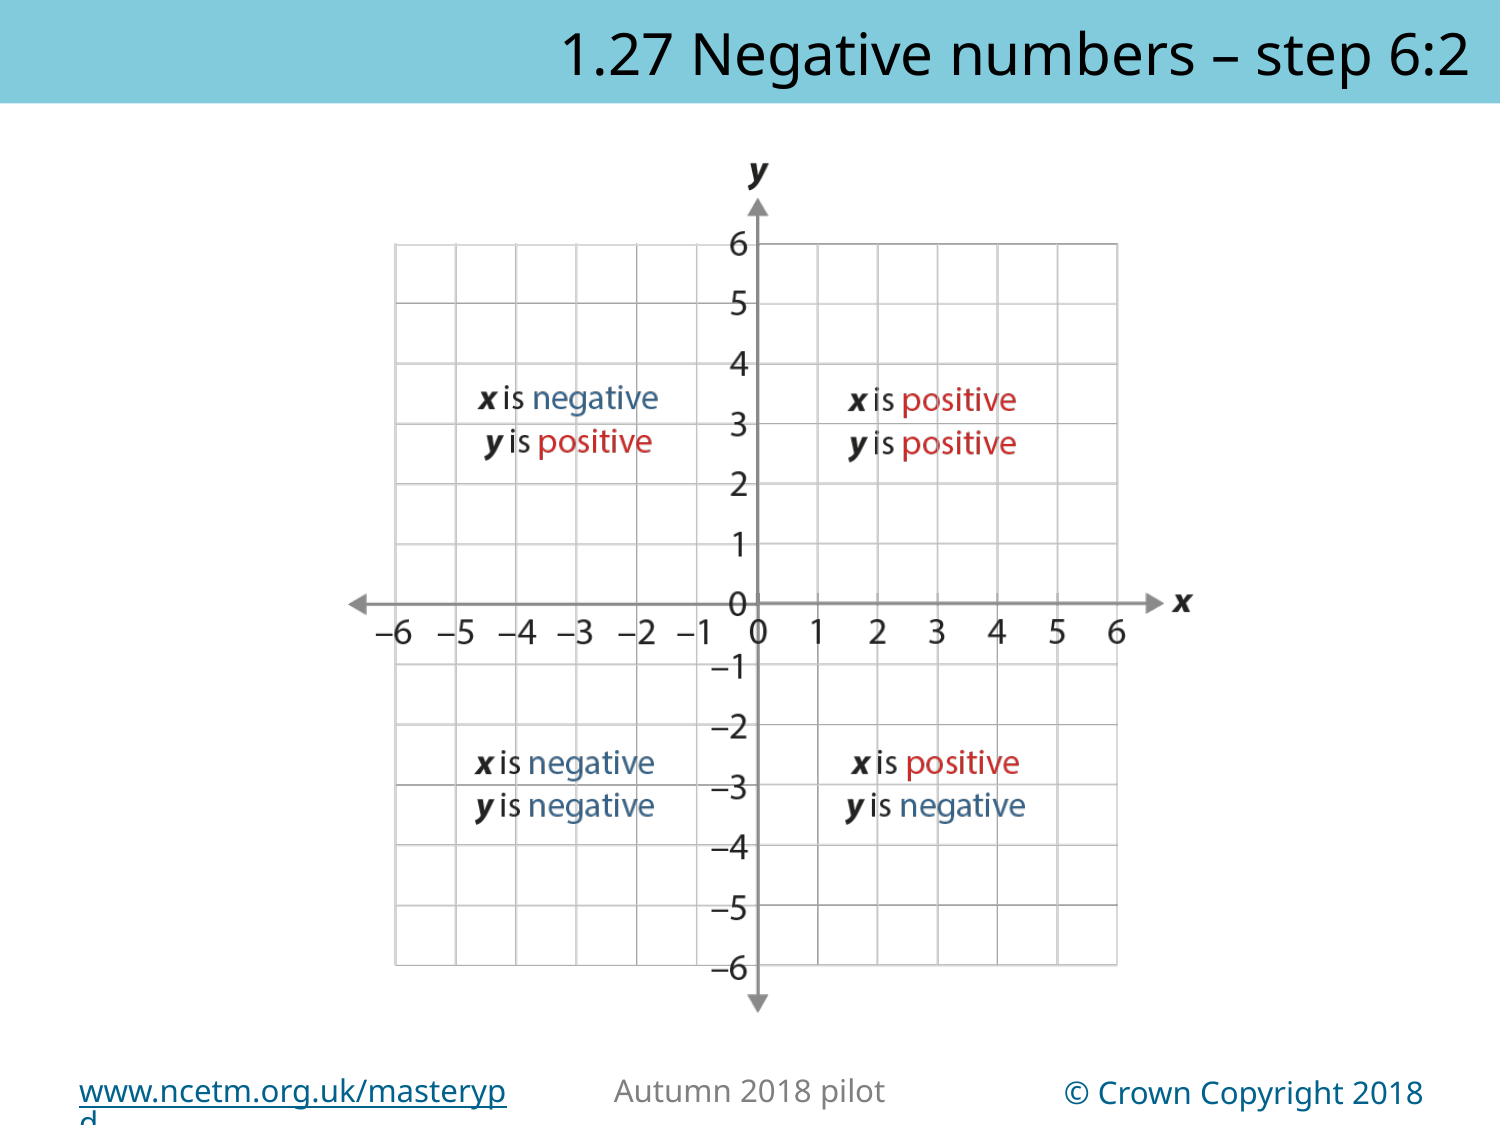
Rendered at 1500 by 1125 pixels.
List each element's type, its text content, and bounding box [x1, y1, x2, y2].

picture [677, 150, 1197, 1013]
picture [470, 377, 674, 463]
list 1.27 Negative numbers – step 6:2 [0, 0, 1500, 104]
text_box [1170, 586, 1196, 615]
picture [452, 746, 656, 847]
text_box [347, 243, 684, 967]
